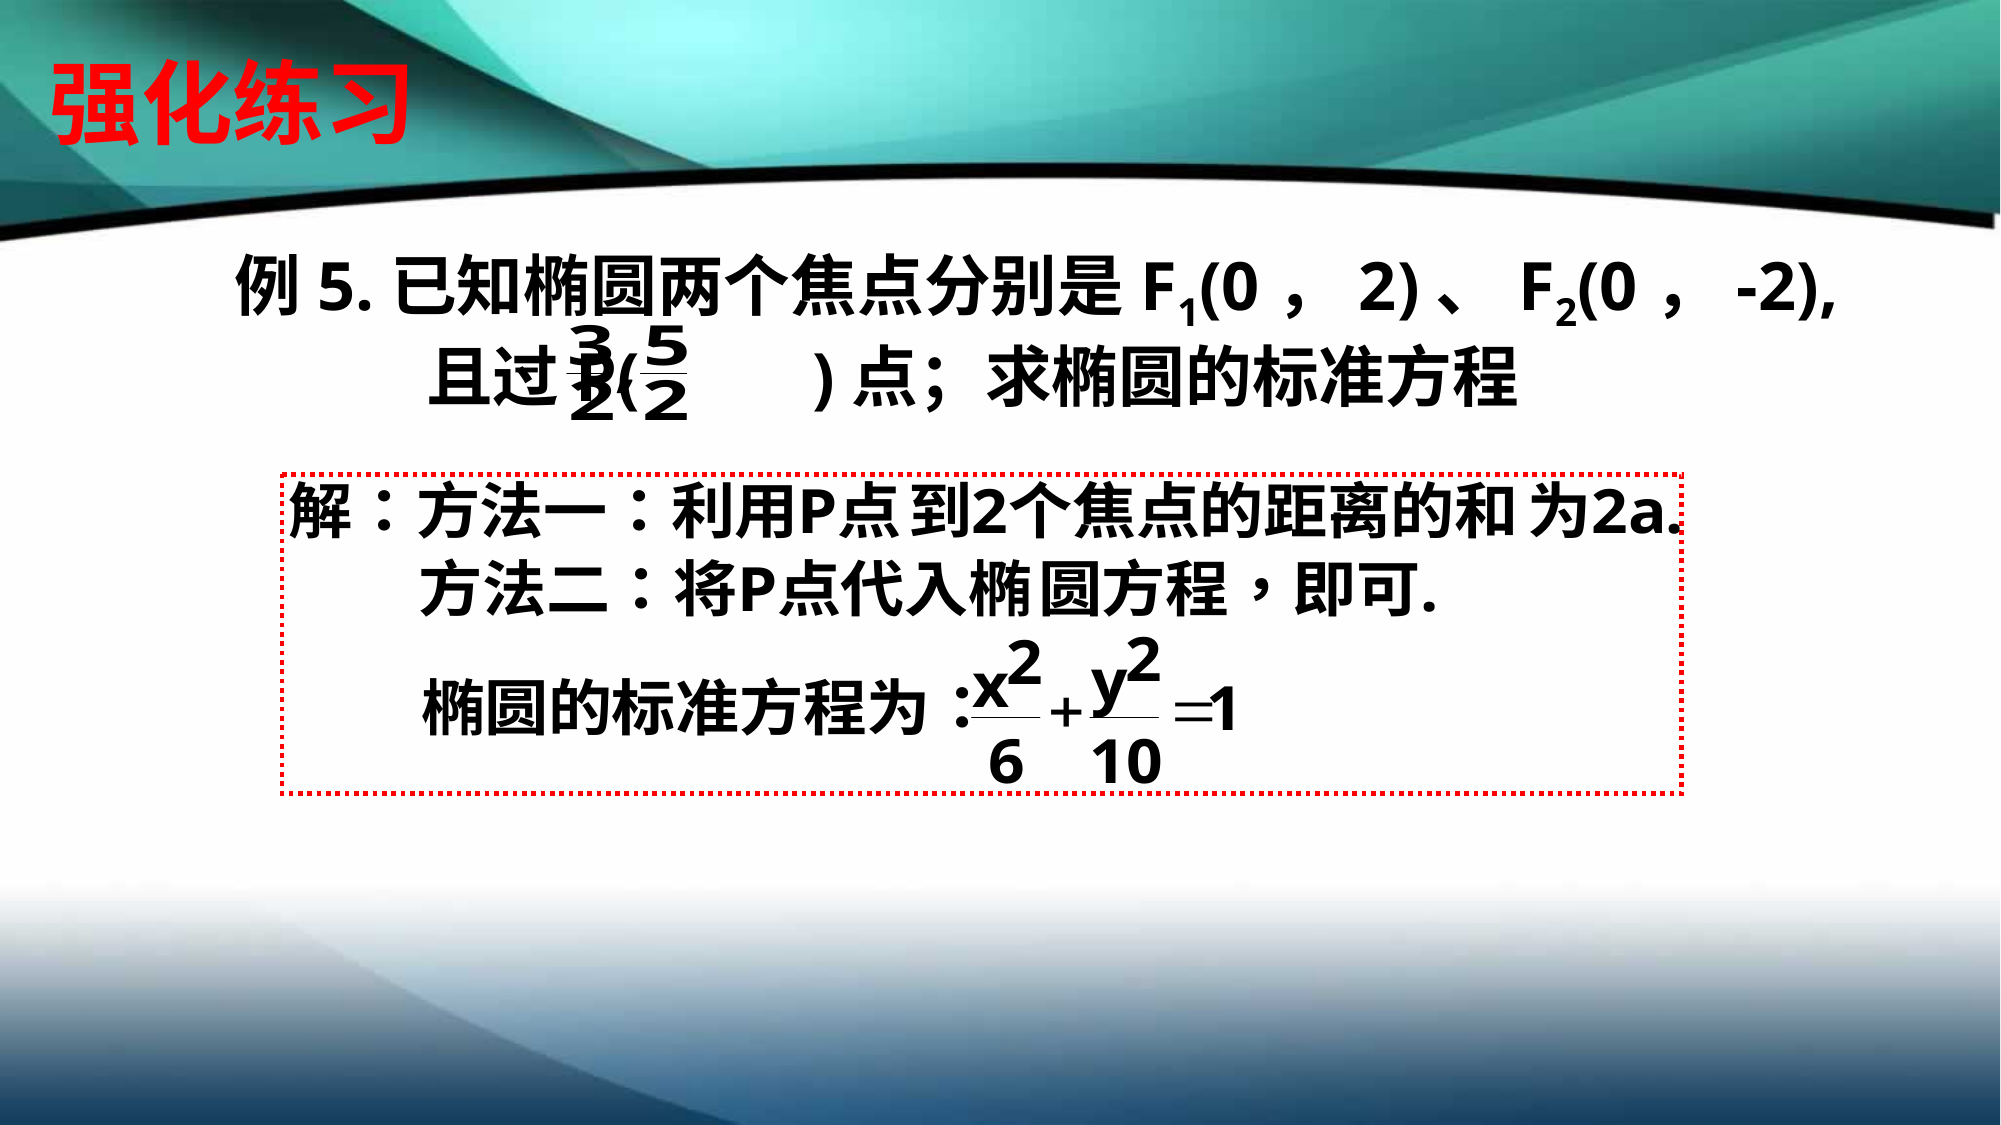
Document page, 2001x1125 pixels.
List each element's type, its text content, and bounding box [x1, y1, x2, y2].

text_box 例5.已知椭圆两个焦点分别是F1(0，2)、F2(0，-2), 且过P( )点；求椭圆的标准方程 [219, 236, 1888, 502]
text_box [506, 319, 698, 428]
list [284, 476, 1680, 792]
picture [0, 0, 2001, 1125]
text_box [194, 194, 1734, 1065]
title 强化练习 [34, 7, 468, 196]
